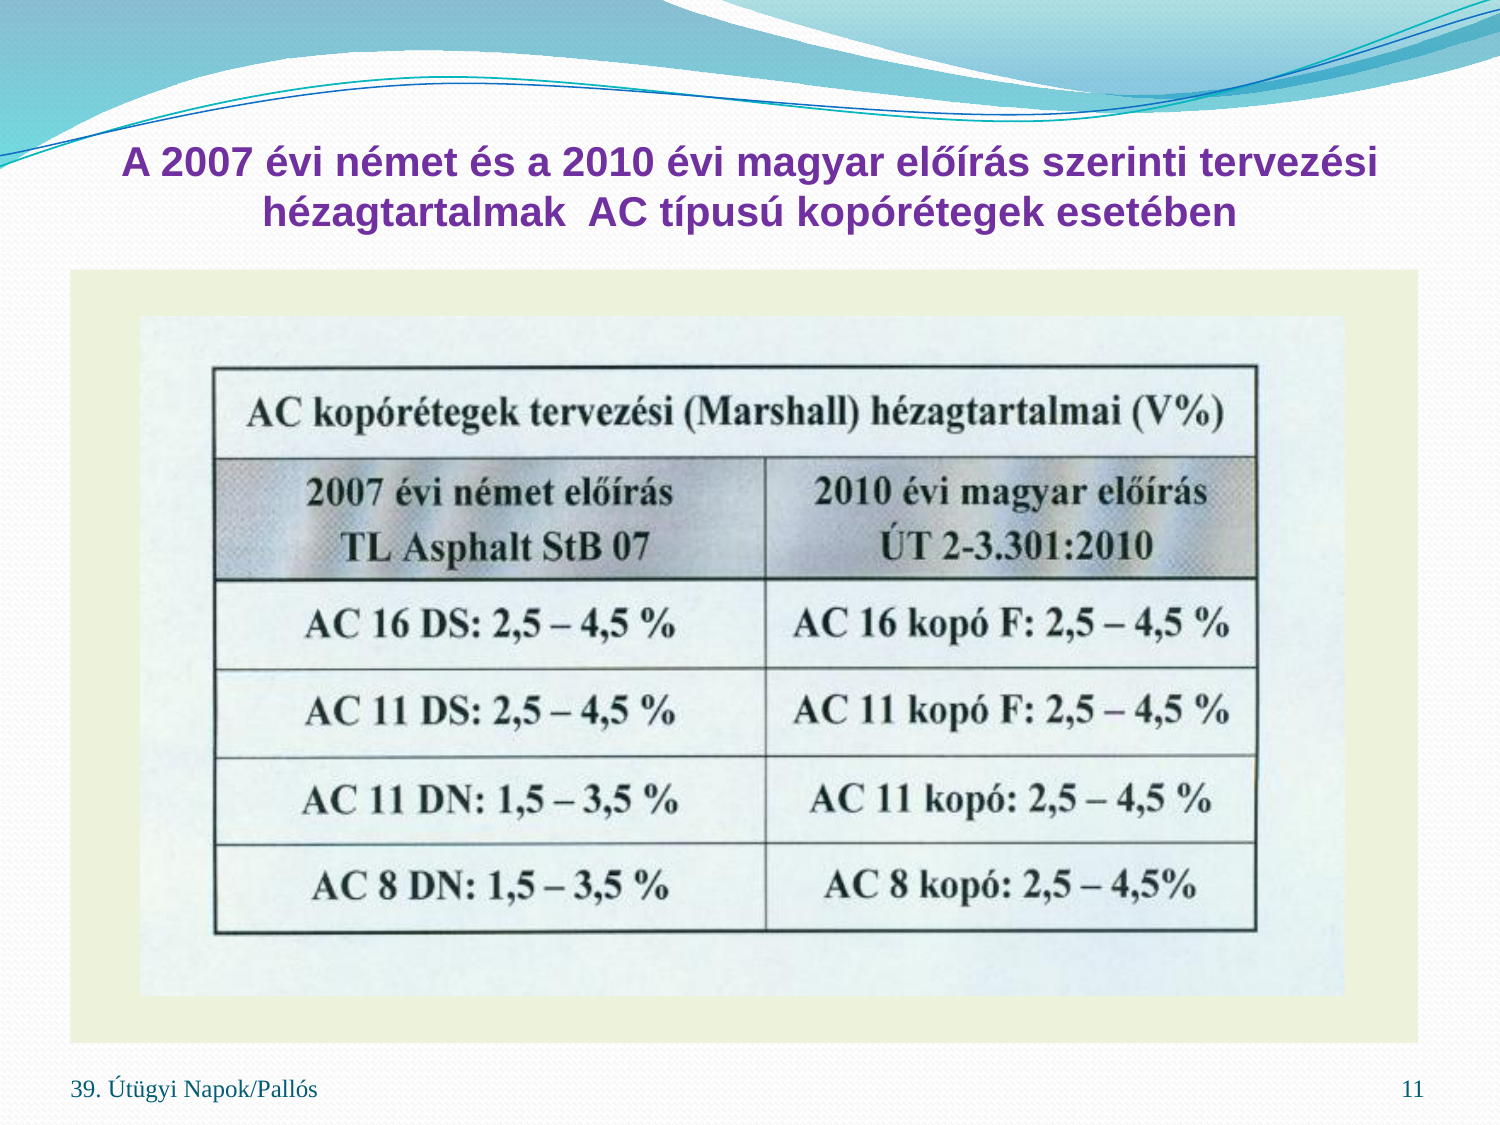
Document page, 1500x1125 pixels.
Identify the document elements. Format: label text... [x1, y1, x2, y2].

slide_number 11 [1299, 1042, 1425, 1103]
list [70, 269, 1419, 1044]
title A 2007 évi német és a 2010 évi magyar előírás szerinti tervezési hézagtartalmak AC típusú kopórétegek esetében [70, 81, 1430, 235]
footer 39. Útügyi Napok/Pallós [70, 1042, 988, 1103]
picture [140, 316, 1345, 997]
footer 39. Útügyi Napok/Pallós [133, 317, 1350, 1009]
